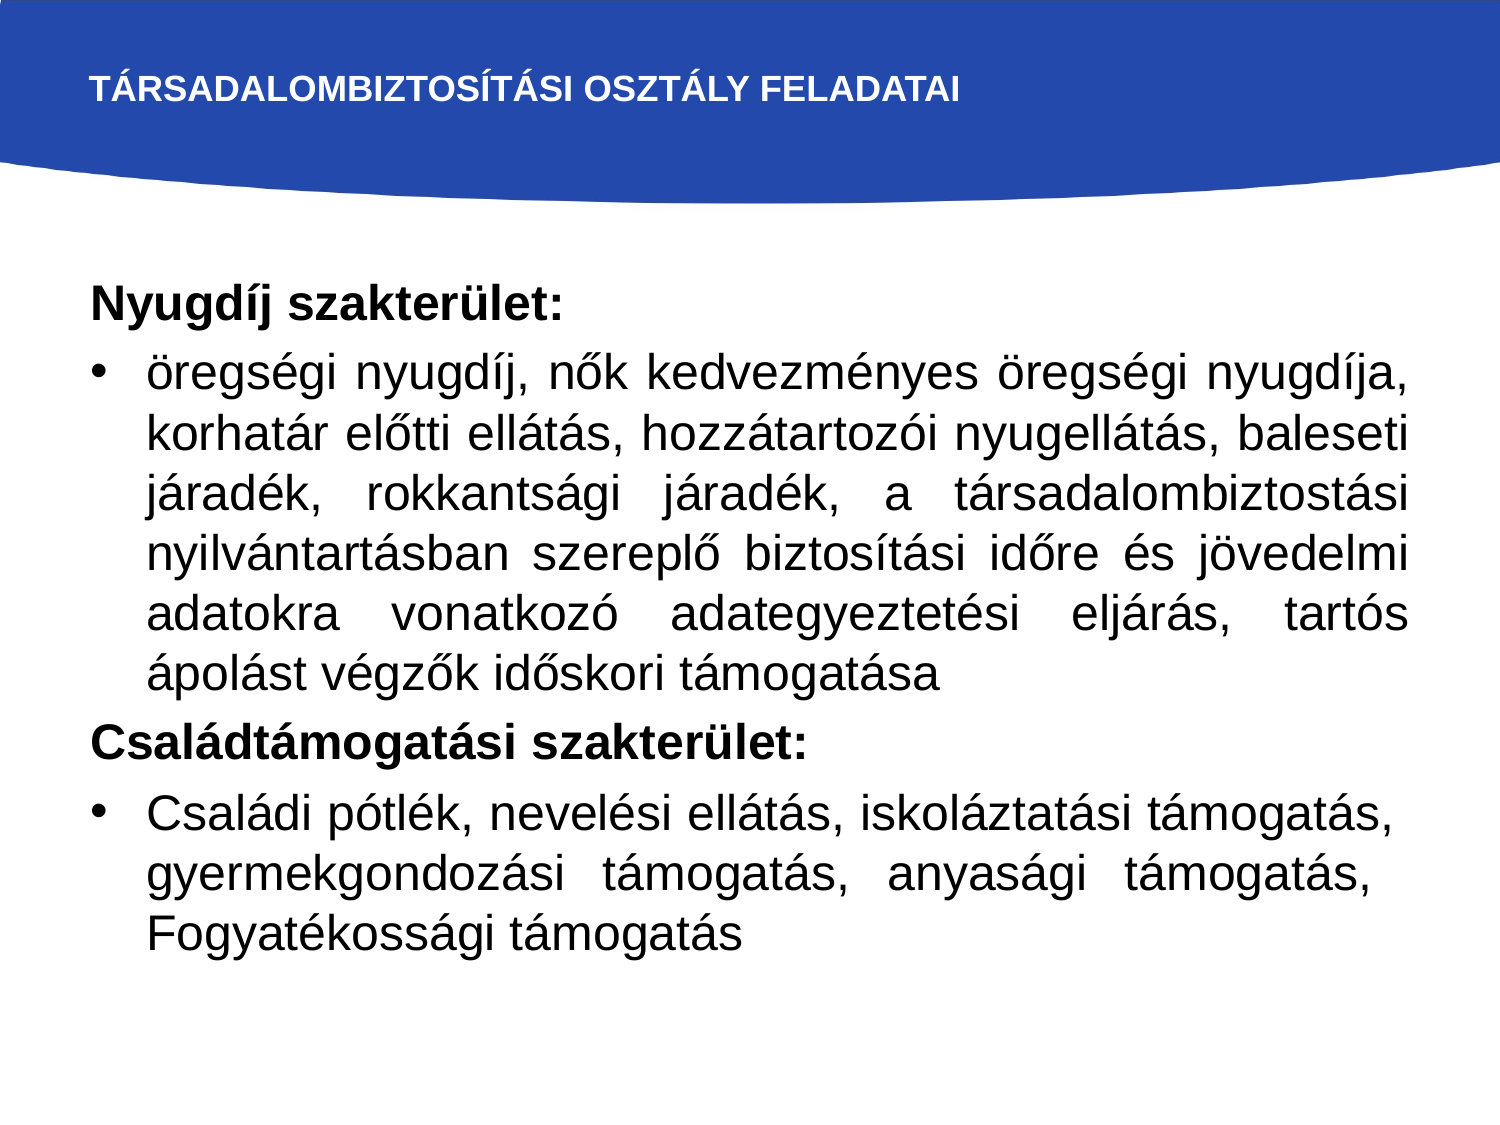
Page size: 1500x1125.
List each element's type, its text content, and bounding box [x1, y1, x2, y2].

title Társadalombiztosítási Osztály feladatai [73, 13, 1215, 161]
list Nyugdíj szakterület: öregségi nyugdíj, nők kedvezményes öregségi nyugdíja, korhatár előtti ellátás, hozzátartozói nyugellátás, baleseti járadék, rokkantsági járadék, a társadalombiztostási nyilvántartásban szereplő biztosítási időre és jövedelmi adatokra vonatkozó adategyeztetési eljárás, tartós ápolást végzők időskori támogatása Családtámogatási szakterület: Családi pótlék, nevelési ellátás, iskoláztatási támogatás, gyermekgondozási támogatás, anyasági támogatás, Fogyatékossági támogatás [75, 262, 1425, 1005]
picture [0, 0, 1500, 1125]
